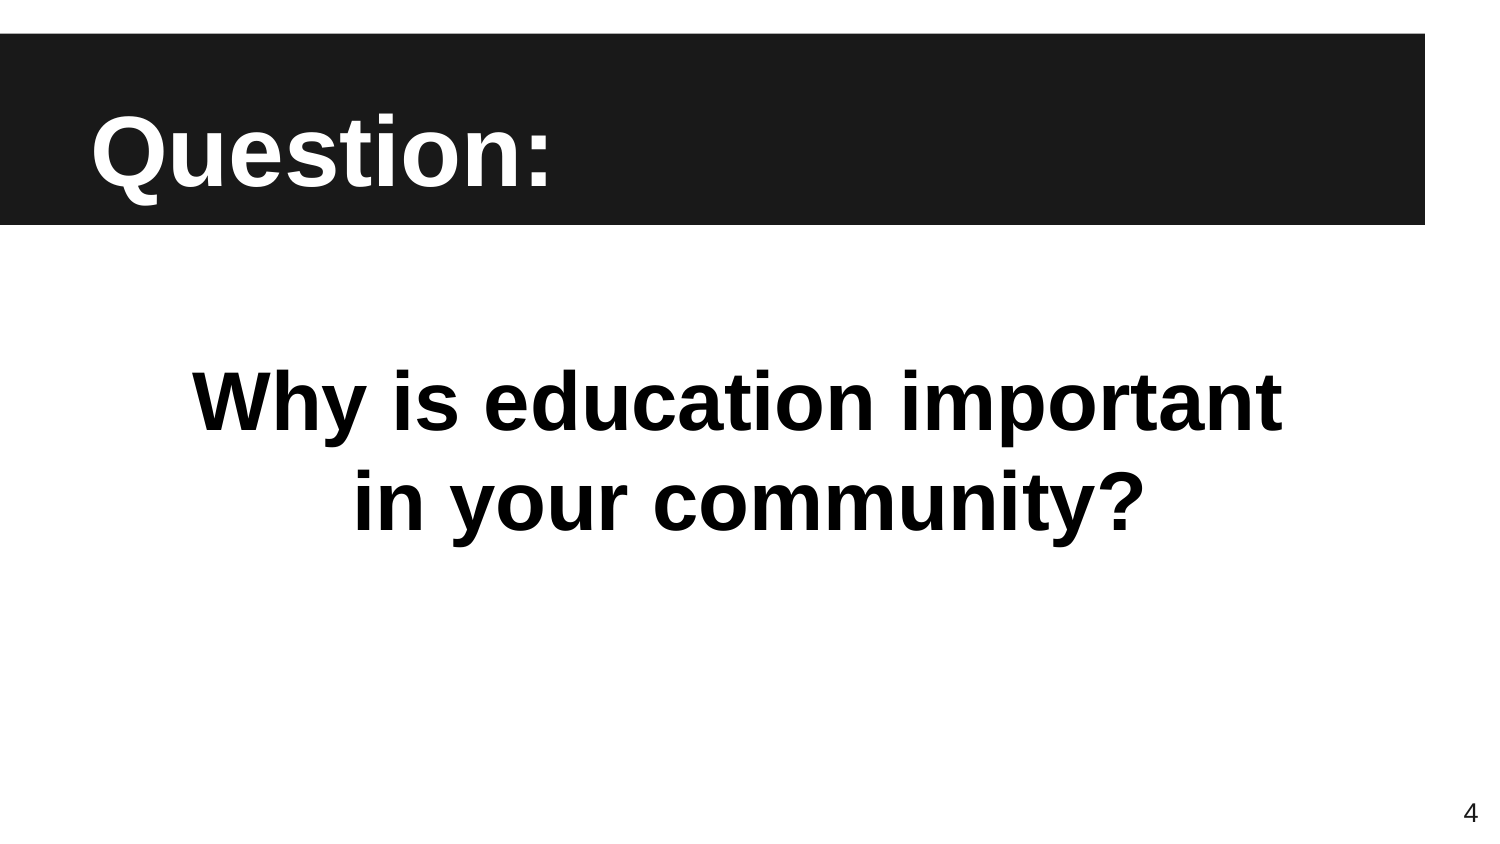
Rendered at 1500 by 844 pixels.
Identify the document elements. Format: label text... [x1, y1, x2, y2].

slide_number 4 [1403, 779, 1494, 844]
text_box Why is education important in your community? [7, 331, 1493, 466]
title Question: [75, 33, 1425, 221]
